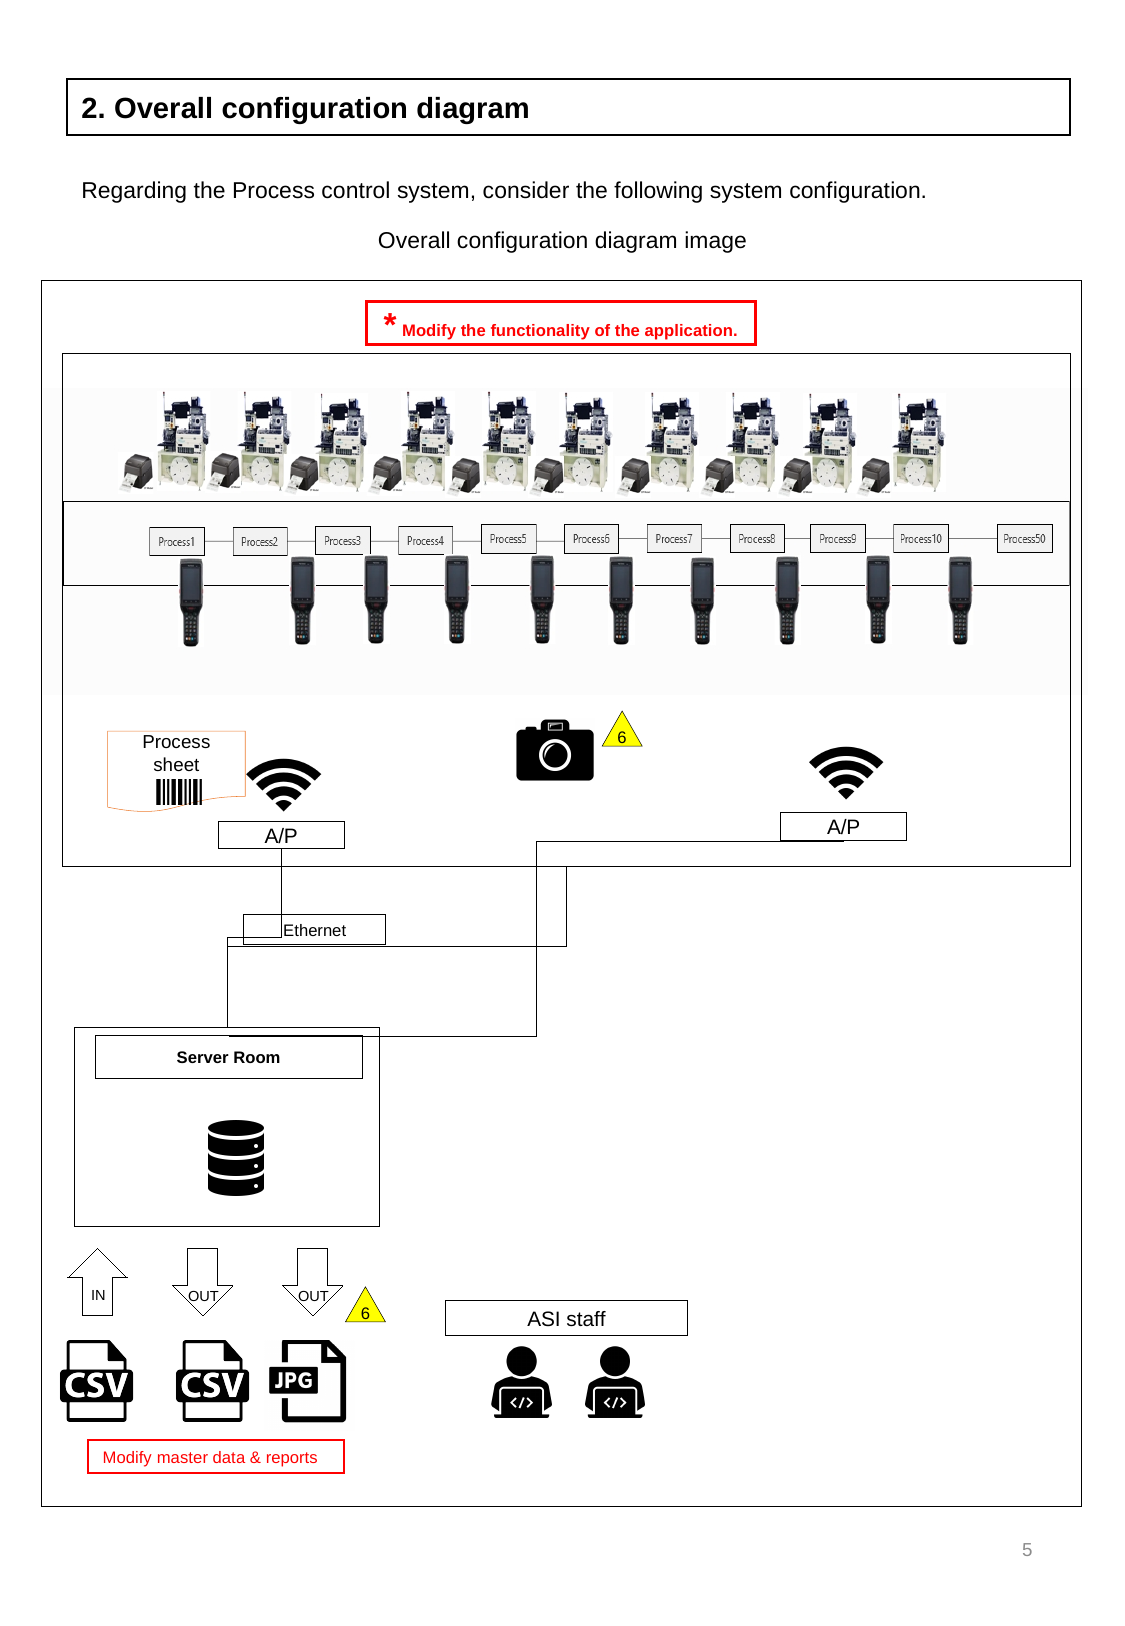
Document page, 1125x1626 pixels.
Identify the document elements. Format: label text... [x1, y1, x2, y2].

picture [570, 1333, 660, 1424]
picture [55, 1340, 137, 1422]
text_box 2. Overall configuration diagram [66, 78, 1071, 136]
text_box Overall configuration diagram image [60, 218, 1065, 261]
text_box 6 [343, 1284, 388, 1323]
text_box OUT [290, 1279, 337, 1313]
text_box [297, 1248, 328, 1279]
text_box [438, 696, 634, 1246]
picture [171, 1340, 254, 1422]
picture [42, 387, 1089, 696]
text_box [41, 280, 1083, 1507]
picture [476, 1333, 567, 1424]
picture [153, 765, 205, 818]
picture [228, 730, 339, 840]
picture [791, 718, 901, 828]
text_box [337, 1285, 343, 1292]
text_box Modify master data & reports [87, 1439, 345, 1474]
text_box * Modify the functionality of the application. [366, 301, 756, 345]
picture [263, 1340, 355, 1431]
text_box 6 [634, 729, 644, 748]
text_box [165, 910, 344, 965]
picture [515, 718, 595, 781]
text_box Regarding the Process control system, consider the following system configuration. [66, 168, 1071, 211]
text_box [316, 777, 438, 1117]
slide_number 5 [794, 1507, 1048, 1593]
picture [188, 1110, 284, 1206]
text_box [282, 1285, 290, 1293]
